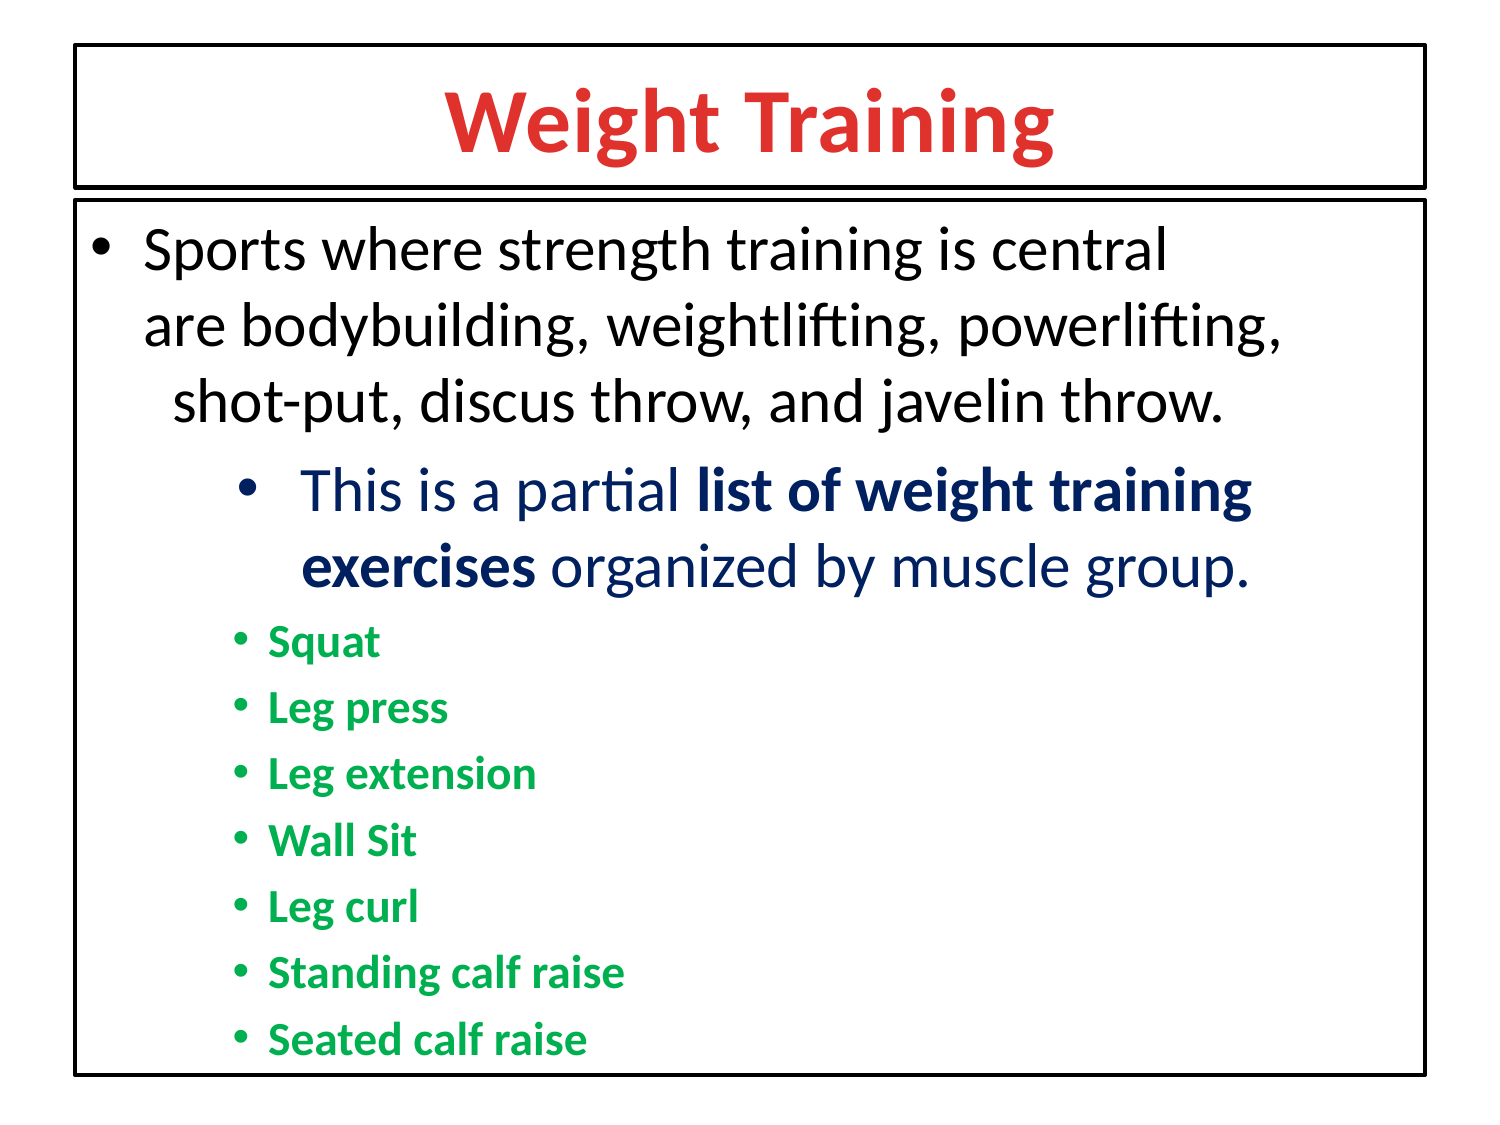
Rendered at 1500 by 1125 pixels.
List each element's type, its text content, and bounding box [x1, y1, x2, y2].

list Sports where strength training is central are bodybuilding, weightlifting, powerlifting, shot-put, discus throw, and javelin throw. This is a partial list of weight training exercises organized by muscle group. Squat Leg press Leg extension Wall Sit Leg curl Standing calf raise Seated calf raise [73, 198, 1427, 1077]
title Weight Training [73, 43, 1427, 190]
